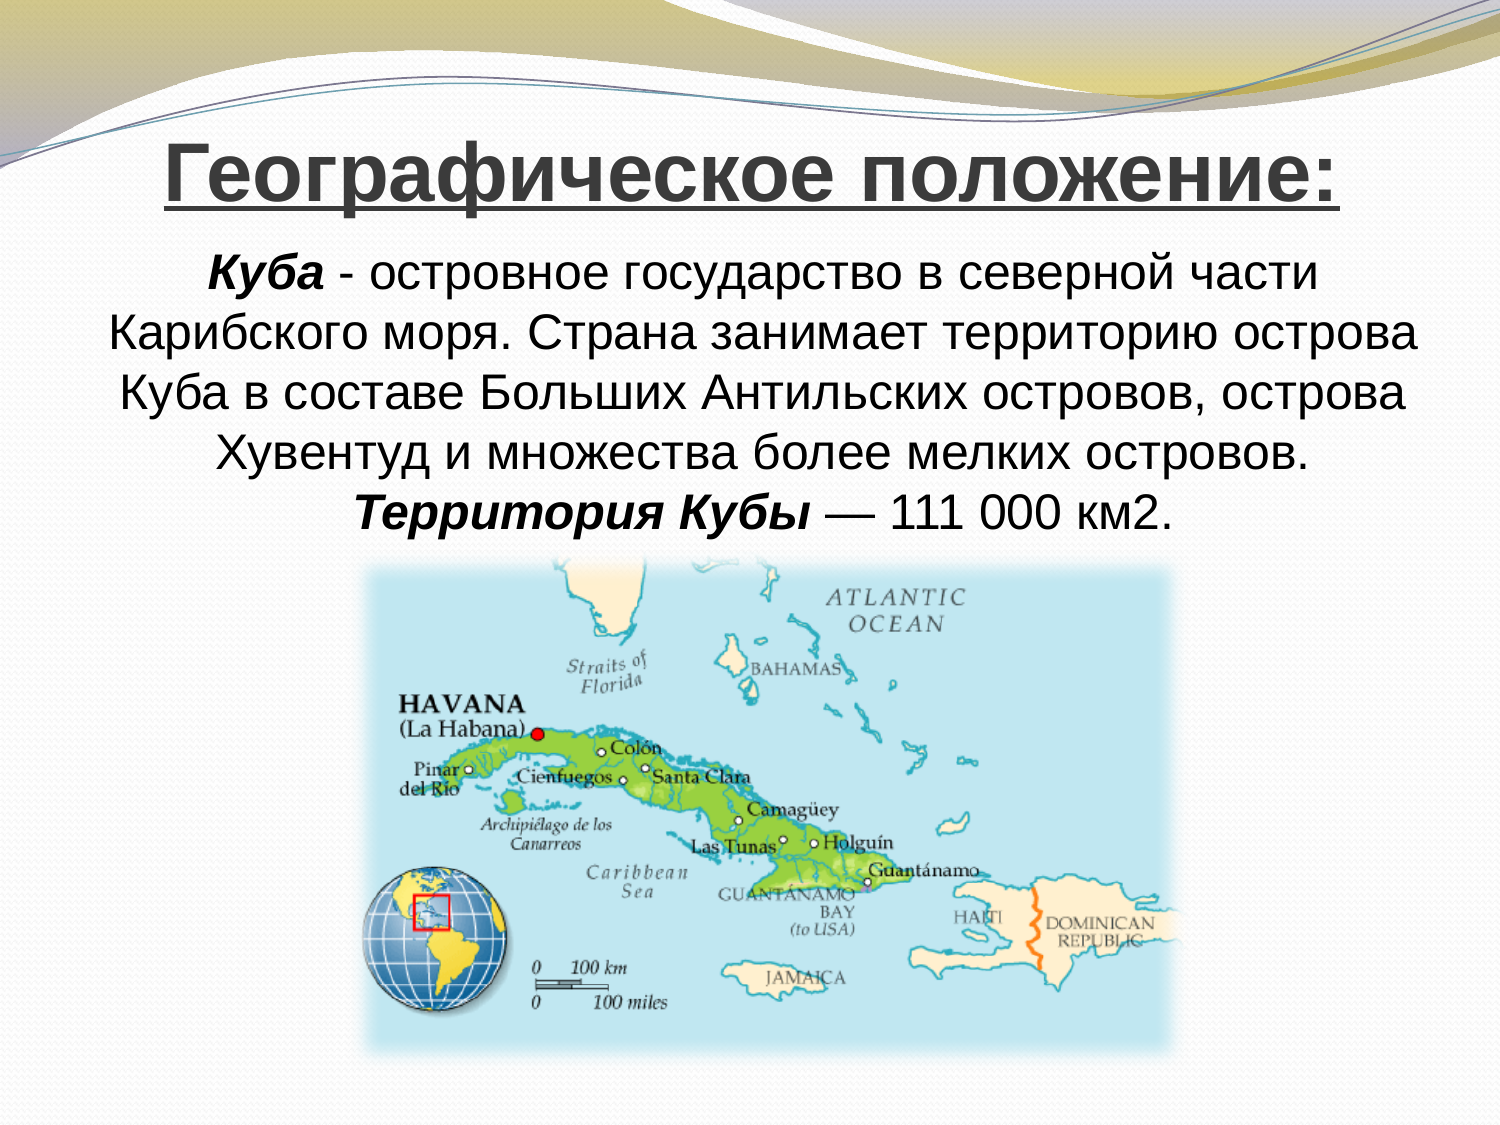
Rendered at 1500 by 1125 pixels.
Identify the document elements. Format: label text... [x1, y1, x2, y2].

picture [348, 550, 1188, 1071]
title Географическое положение: [76, 101, 1427, 219]
list Куба - островное государство в северной части Карибского моря. Страна занимает территорию острова Куба в составе Больших Антильских островов, острова Хувентуд и множества более мелких островов. Территория Кубы — 111 000 км2. [88, 231, 1439, 952]
